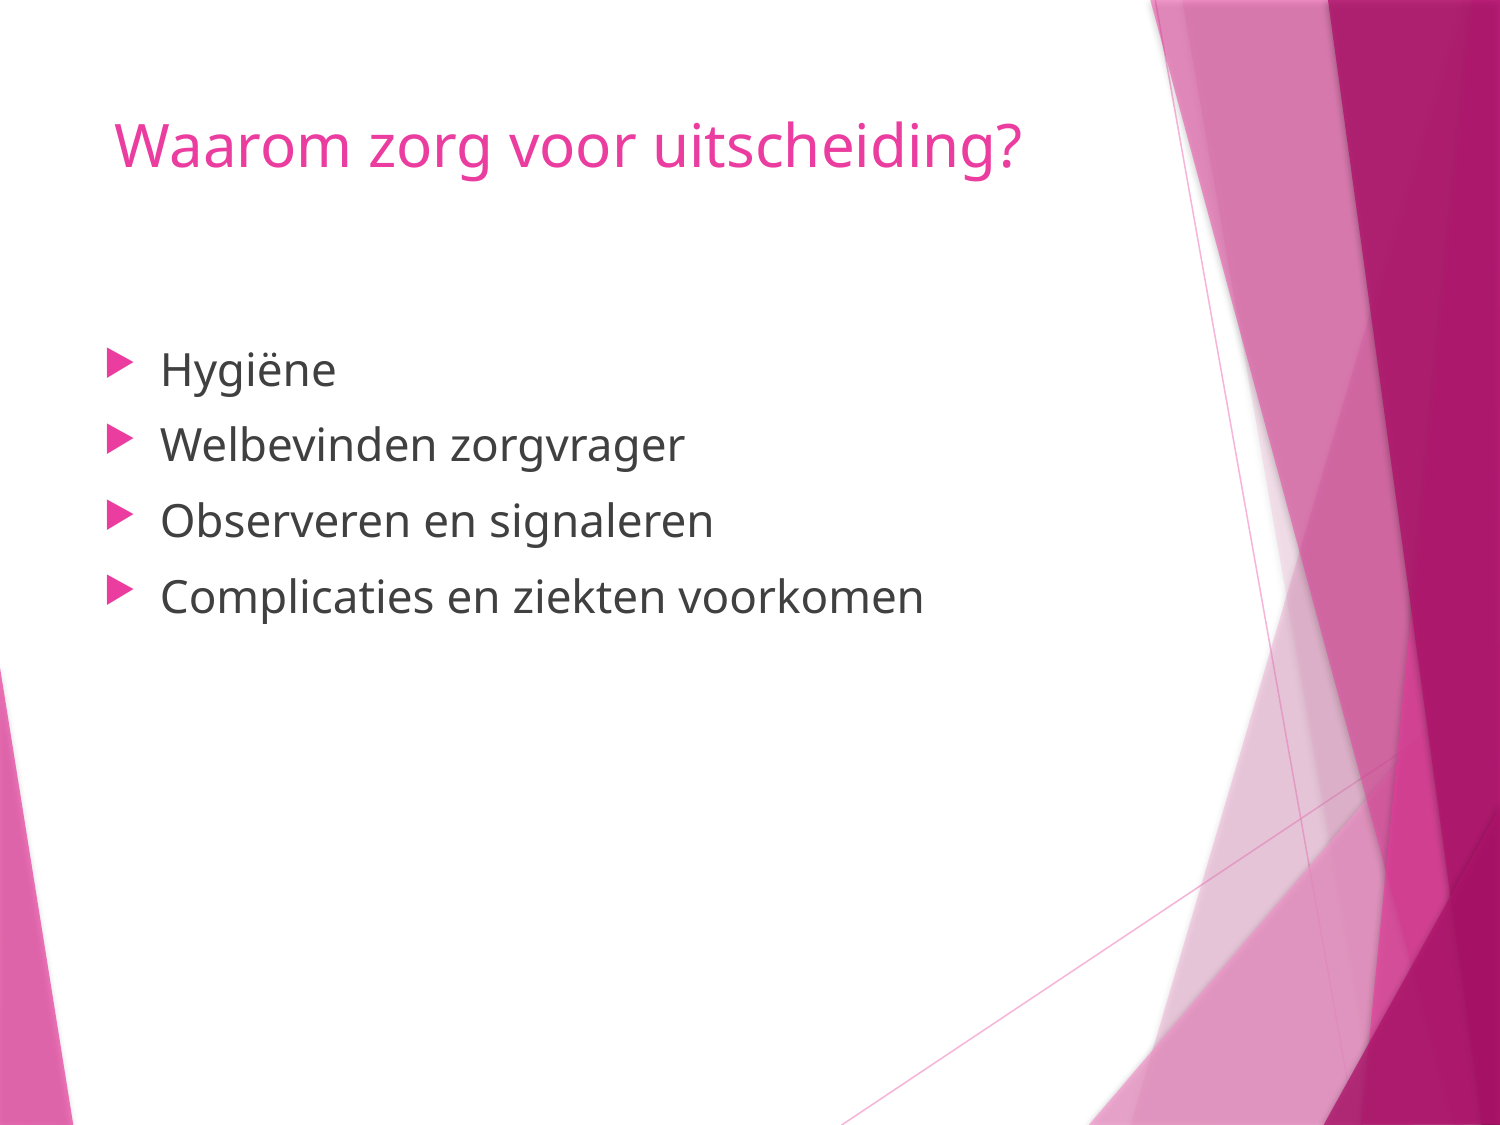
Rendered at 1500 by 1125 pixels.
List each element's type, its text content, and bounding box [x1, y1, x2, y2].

title Waarom zorg voor uitscheiding? [99, 99, 1142, 266]
list Hygiëne Welbevinden zorgvrager Observeren en signaleren Complicaties en ziekten voorkomen [88, 266, 1452, 1011]
